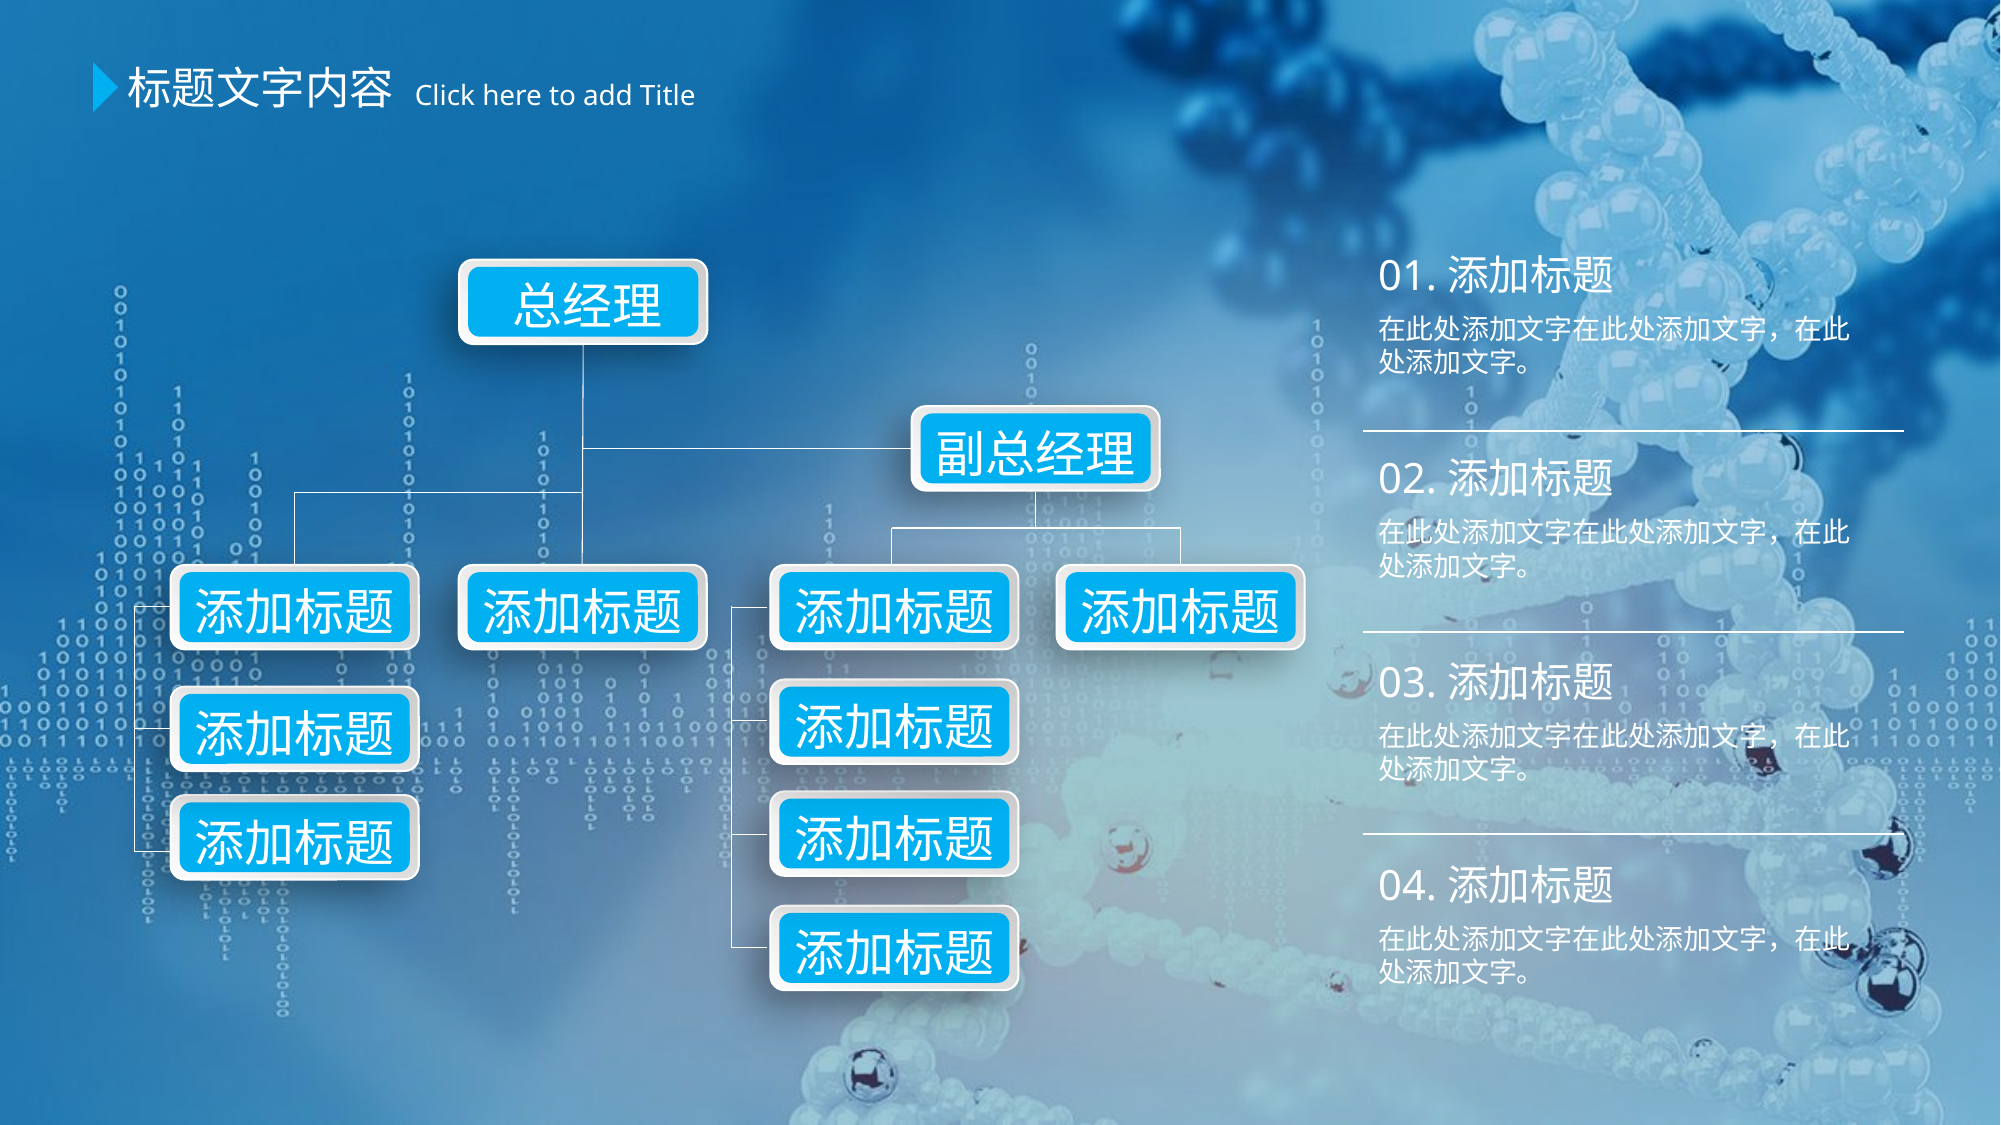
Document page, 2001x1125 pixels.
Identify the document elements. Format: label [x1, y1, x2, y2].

text_box [93, 52, 719, 122]
text_box [1362, 241, 1904, 998]
picture [0, 0, 2001, 1125]
text_box [134, 259, 1305, 991]
